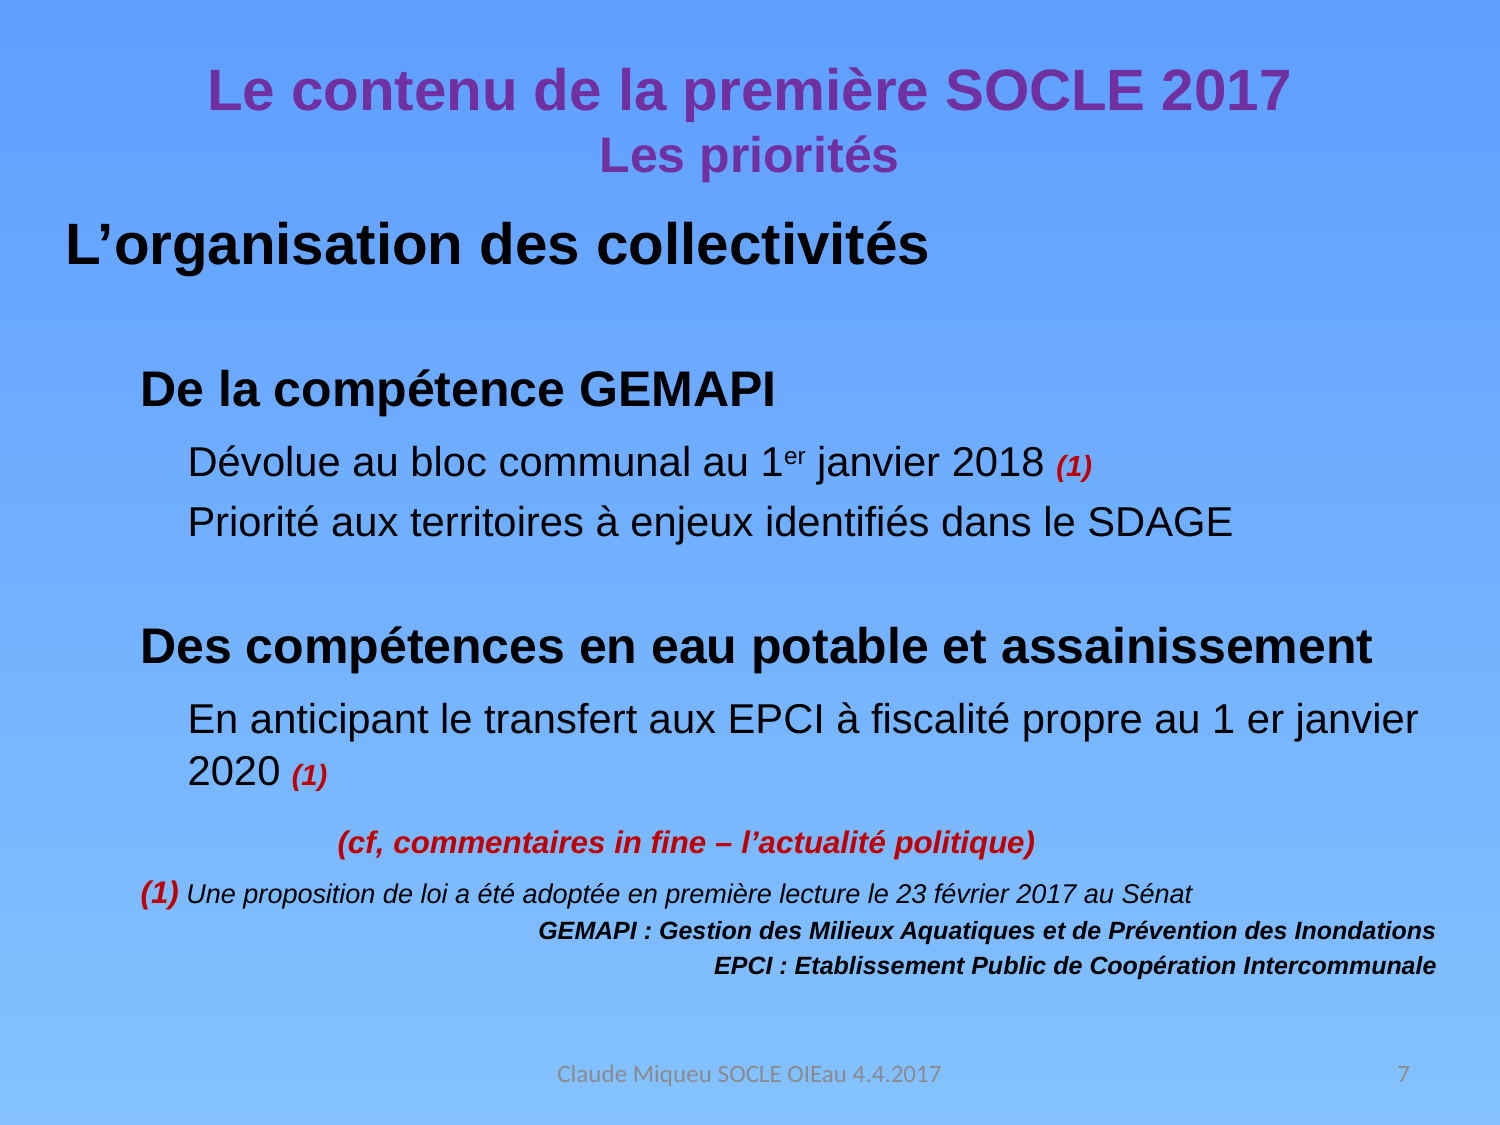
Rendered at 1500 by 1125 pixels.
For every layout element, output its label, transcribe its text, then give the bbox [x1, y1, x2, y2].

slide_number 7 [1074, 1042, 1425, 1103]
list L’organisation des collectivités De la compétence GEMAPI Dévolue au bloc communal au 1er janvier 2018 (1) Priorité aux territoires à enjeux identifiés dans le SDAGE Des compétences en eau potable et assainissement En anticipant le transfert aux EPCI à fiscalité propre au 1 er janvier 2020 (1) (cf, commentaires in fine – l’actualité politique) (1) Une proposition de loi a été adoptée en première lecture le 23 février 2017 au Sénat GEMAPI : Gestion des Milieux Aquatiques et de Prévention des Inondations EPCI : Etablissement Public de Coopération Intercommunale [50, 199, 1454, 1125]
footer Claude Miqueu SOCLE OIEau 4.4.2017 [512, 1042, 988, 1103]
title Le contenu de la première SOCLE 2017 Les priorités [75, 23, 1425, 199]
